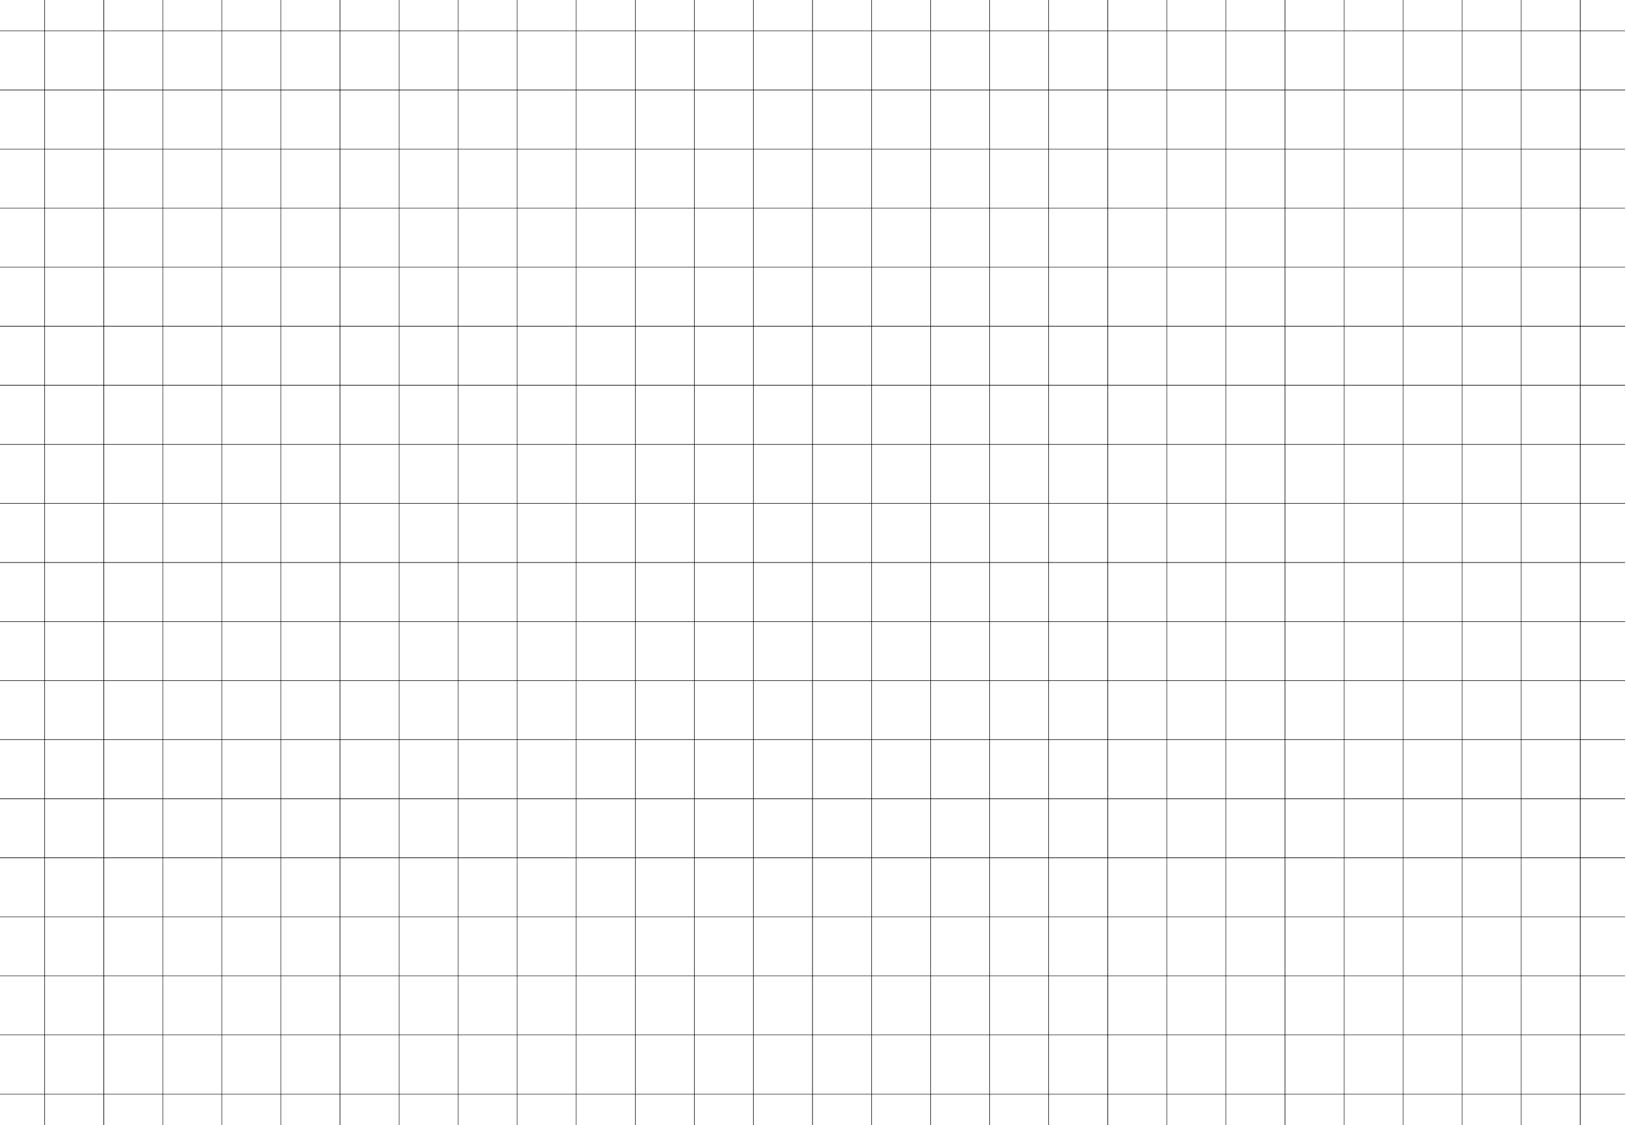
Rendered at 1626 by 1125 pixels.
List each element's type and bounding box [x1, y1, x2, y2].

text_box [0, 0, 1625, 1125]
